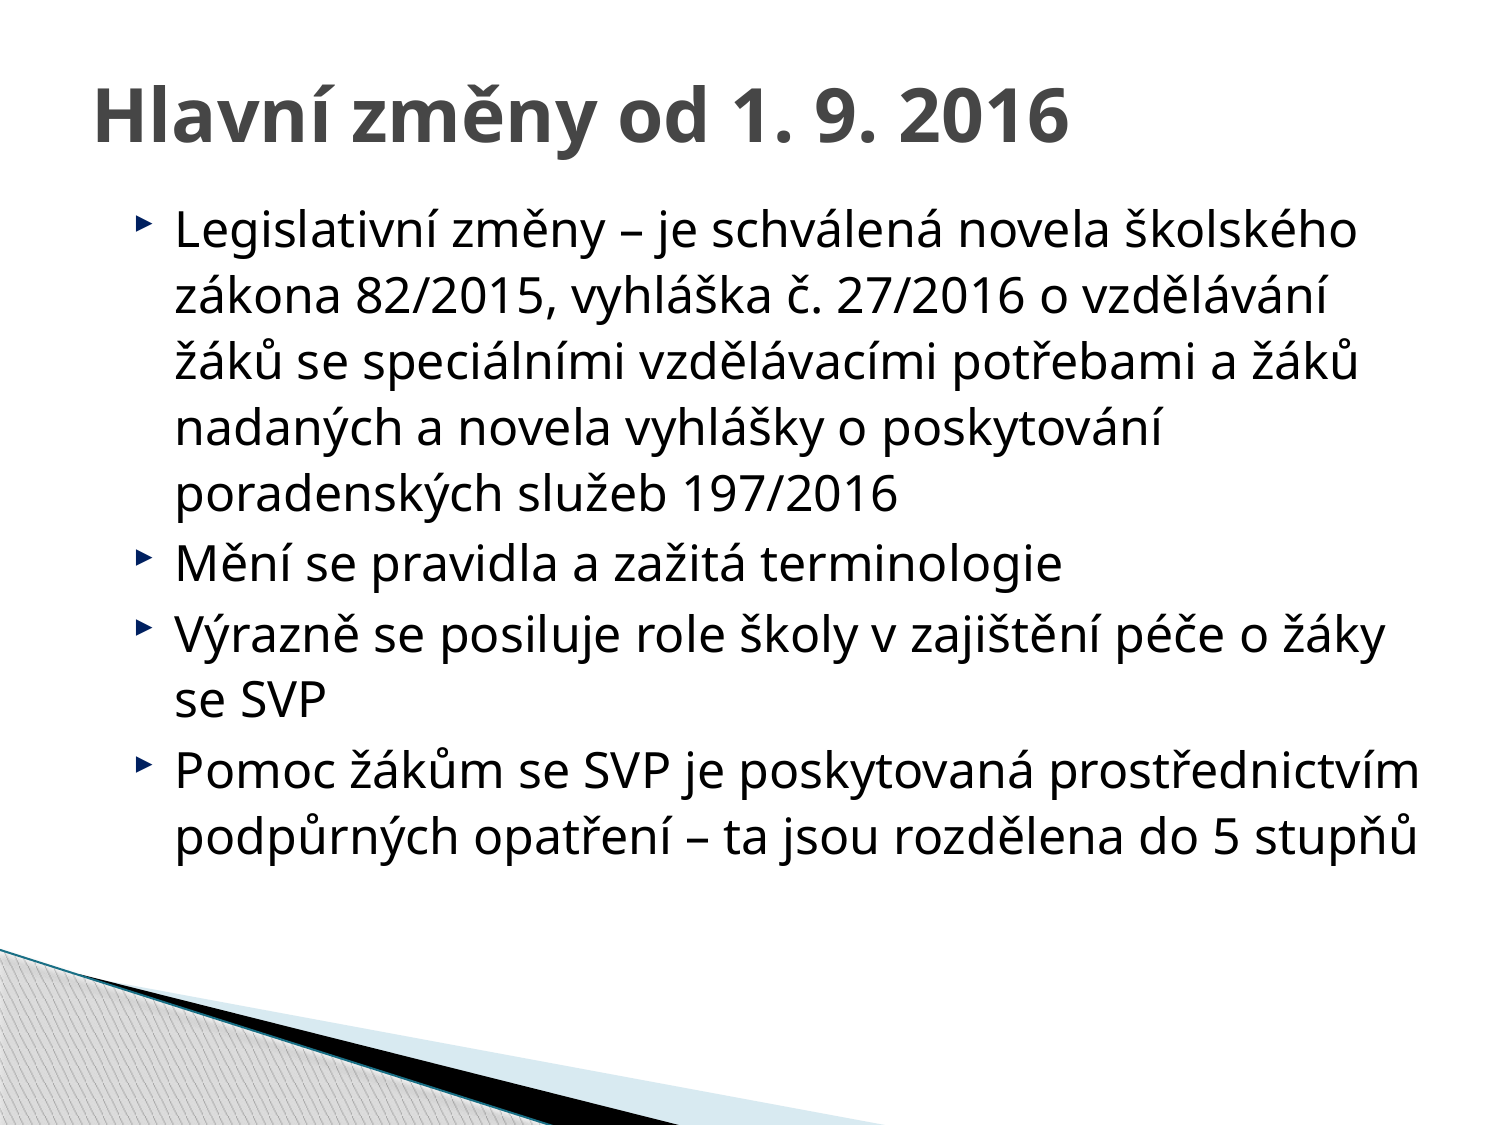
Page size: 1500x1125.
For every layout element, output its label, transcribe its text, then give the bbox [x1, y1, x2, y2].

list Legislativní změny – je schválená novela školského zákona 82/2015, vyhláška č. 27/2016 o vzdělávání žáků se speciálními vzdělávacími potřebami a žáků nadaných a novela vyhlášky o poskytování poradenských služeb 197/2016 Mění se pravidla a zažitá terminologie Výrazně se posiluje role školy v zajištění péče o žáky se SVP Pomoc žákům se SVP je poskytovaná prostřednictvím podpůrných opatření – ta jsou rozdělena do 5 stupňů [100, 184, 1451, 1012]
title Hlavní změny od 1. 9. 2016 [76, 30, 1427, 194]
